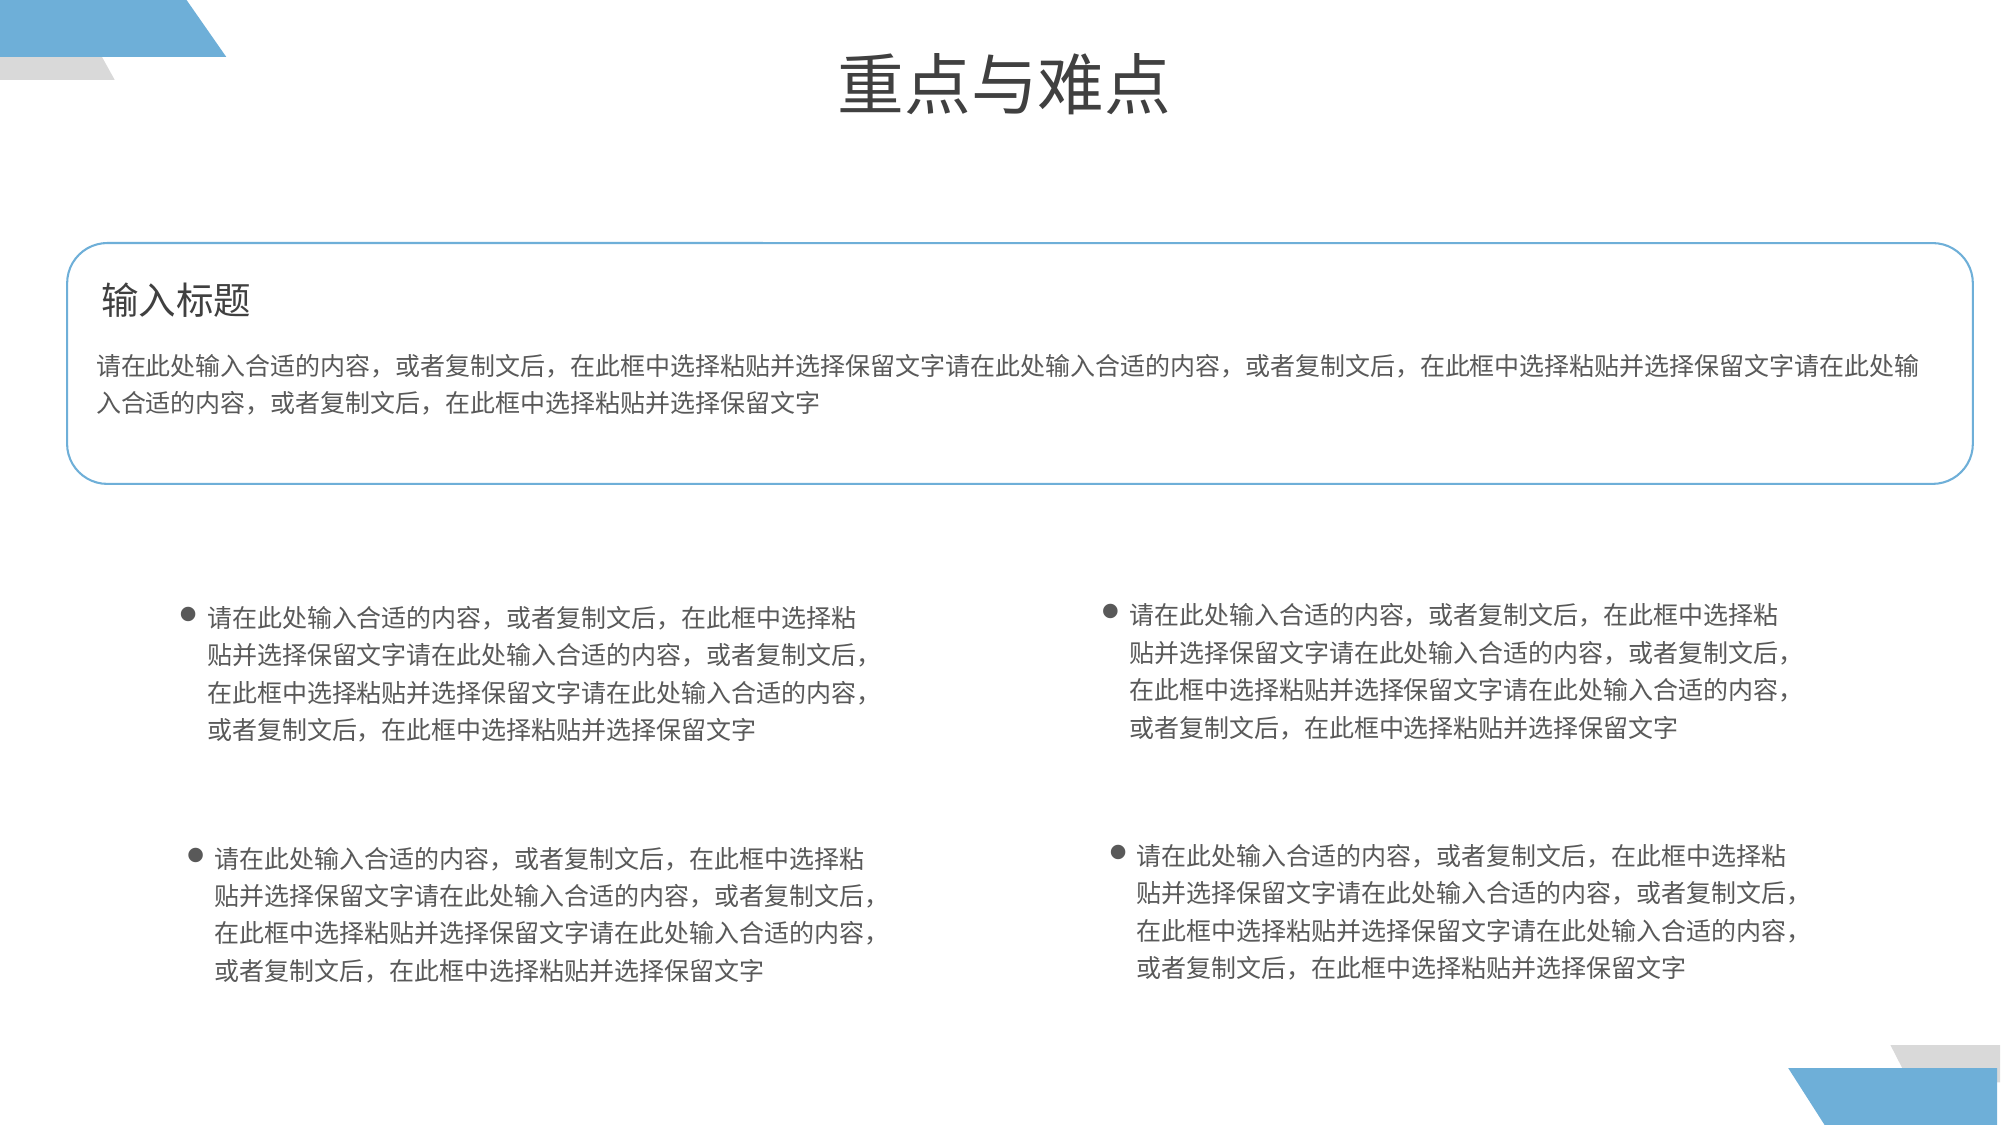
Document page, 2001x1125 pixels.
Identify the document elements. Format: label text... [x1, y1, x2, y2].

text_box [66, 241, 1974, 485]
text_box 请在此处输入合适的内容，或者复制文后，在此框中选择粘贴并选择保留文字请在此处输入合适的内容，或者复制文后，在此框中选择粘贴并选择保留文字请在此处输入合适的内容，或者复制文后，在此框中选择粘贴并选择保留文字 [1093, 825, 1803, 1065]
text_box 请在此处输入合适的内容，或者复制文后，在此框中选择粘贴并选择保留文字请在此处输入合适的内容，或者复制文后，在此框中选择粘贴并选择保留文字请在此处输入合适的内容，或者复制文后，在此框中选择粘贴并选择保留文字 [1086, 585, 1795, 825]
text_box 请在此处输入合适的内容，或者复制文后，在此框中选择粘贴并选择保留文字请在此处输入合适的内容，或者复制文后，在此框中选择粘贴并选择保留文字请在此处输入合适的内容，或者复制文后，在此框中选择粘贴并选择保留文字 [171, 828, 881, 1068]
text_box 重点与难点 [822, 35, 1247, 131]
text_box 输入标题 [86, 269, 450, 330]
text_box 请在此处输入合适的内容，或者复制文后，在此框中选择粘贴并选择保留文字请在此处输入合适的内容，或者复制文后，在此框中选择粘贴并选择保留文字请在此处输入合适的内容，或者复制文后，在此框中选择粘贴并选择保留文字 [81, 335, 1940, 500]
text_box 请在此处输入合适的内容，或者复制文后，在此框中选择粘贴并选择保留文字请在此处输入合适的内容，或者复制文后，在此框中选择粘贴并选择保留文字请在此处输入合适的内容，或者复制文后，在此框中选择粘贴并选择保留文字 [164, 587, 873, 827]
